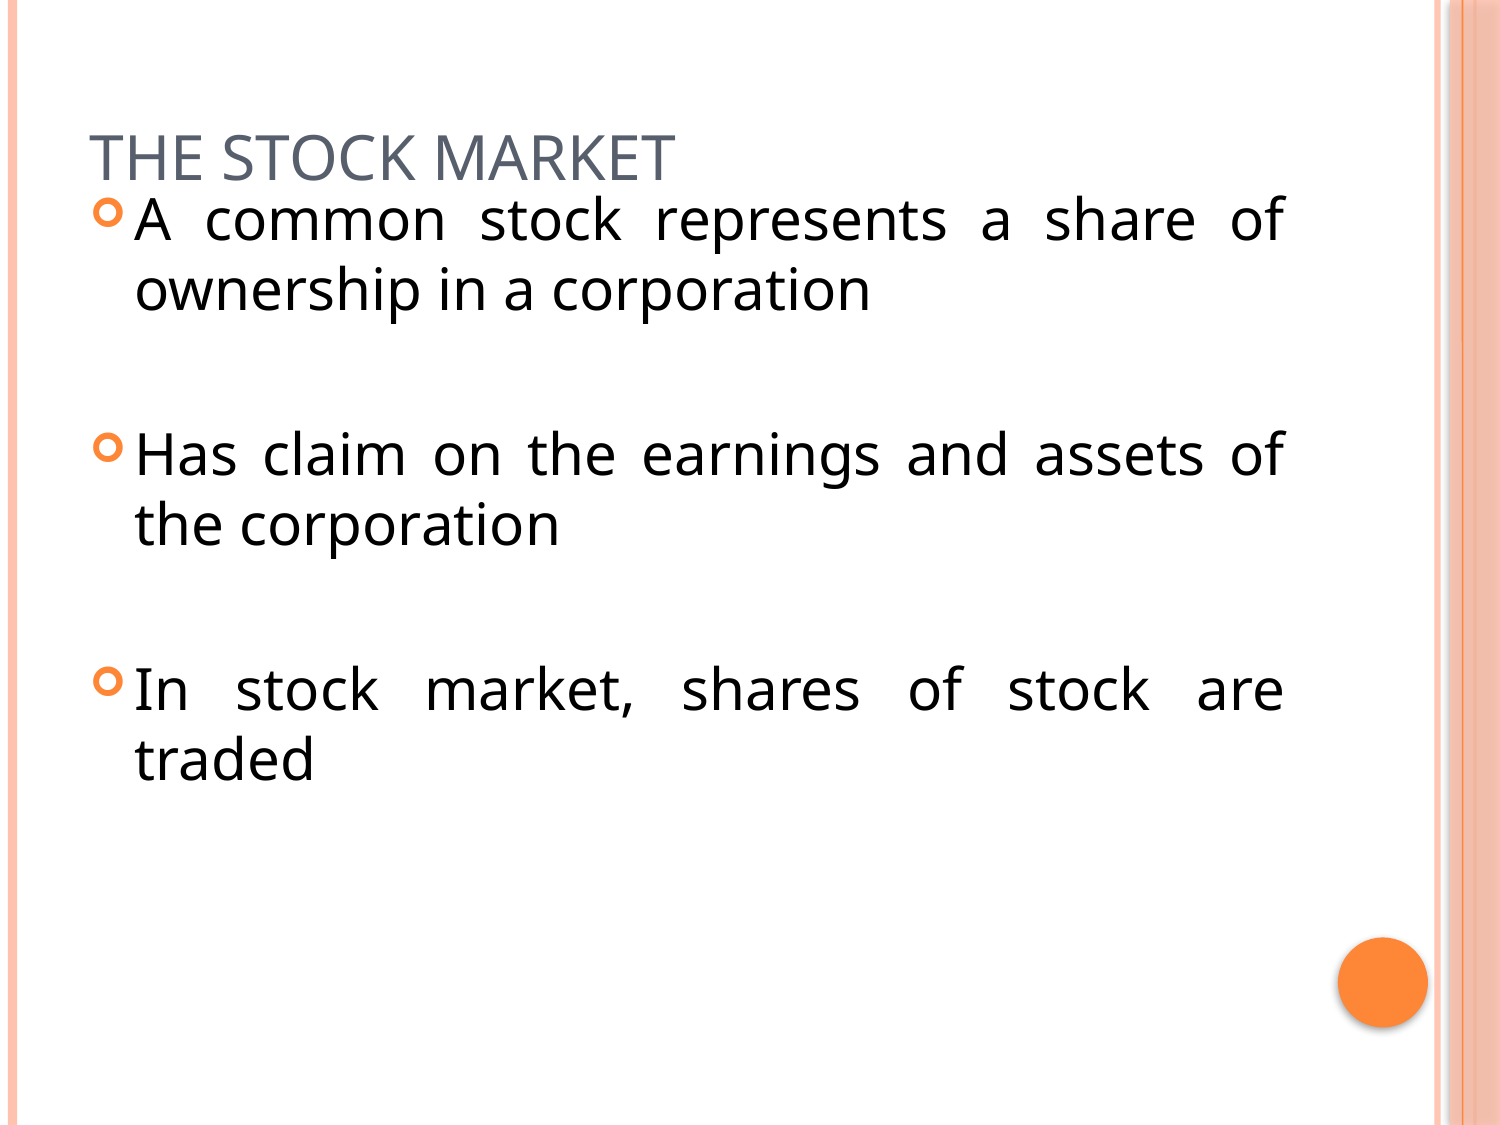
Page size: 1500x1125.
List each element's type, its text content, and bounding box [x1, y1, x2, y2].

list A common stock represents a share of ownership in a corporation Has claim on the earnings and assets of the corporation In stock market, shares of stock are traded [75, 174, 1300, 1088]
title The stock market [75, 45, 1300, 174]
